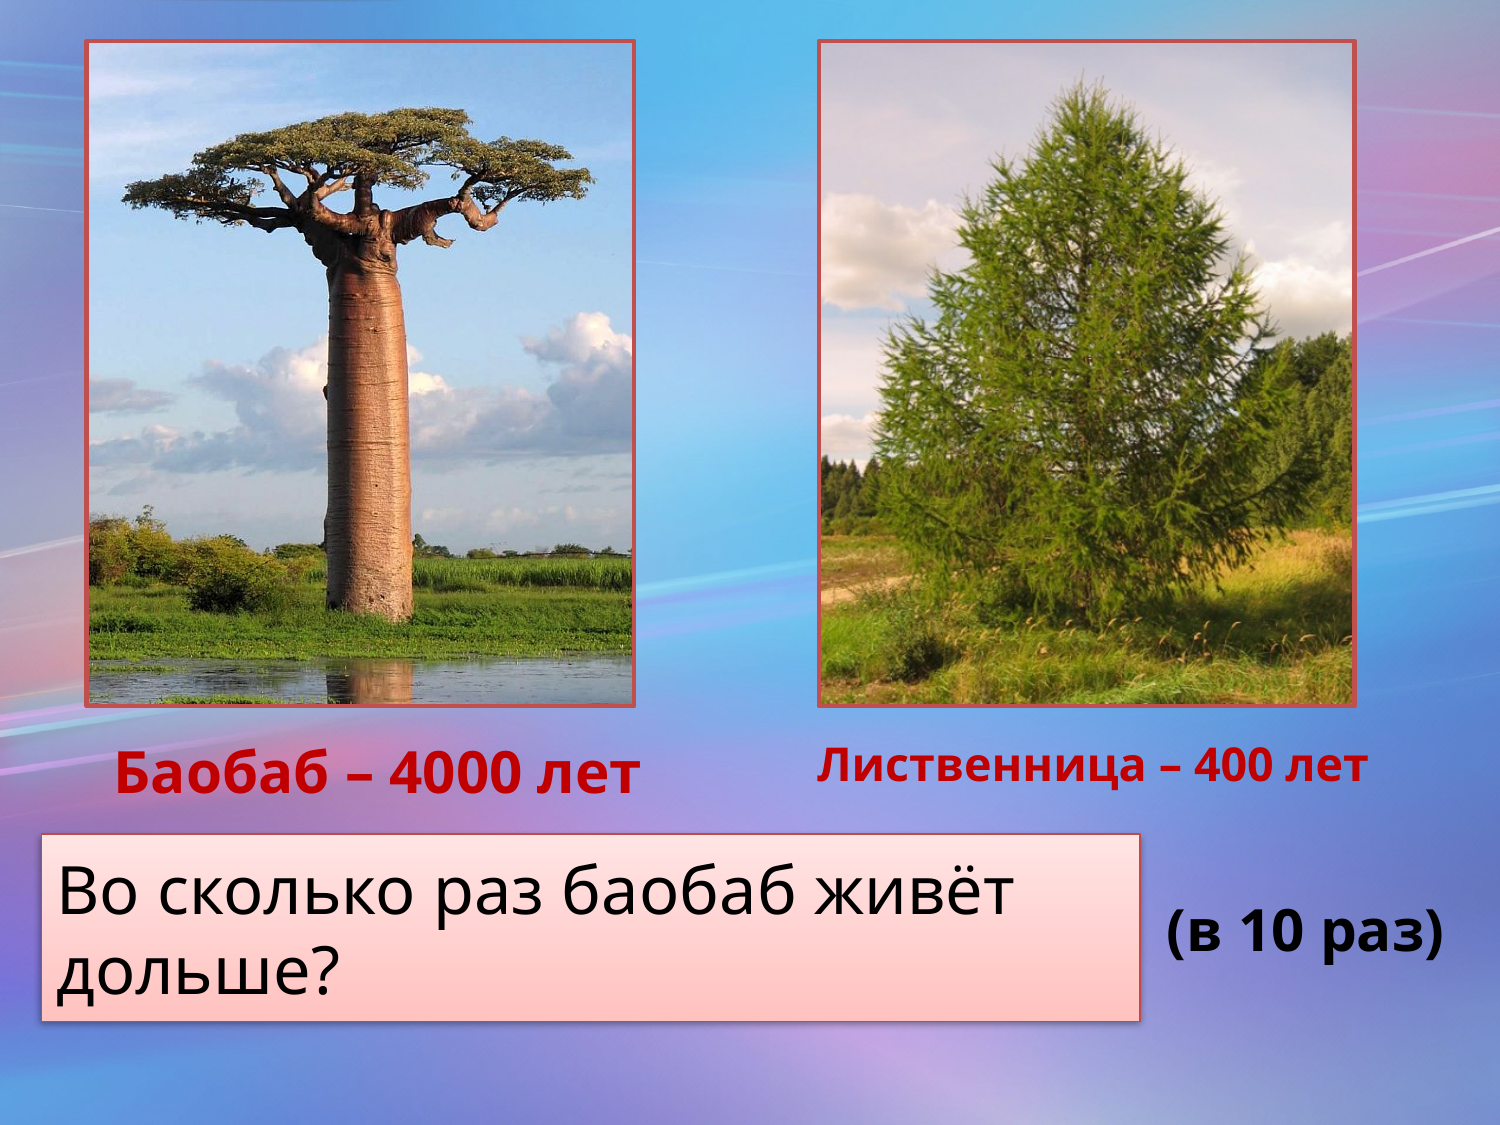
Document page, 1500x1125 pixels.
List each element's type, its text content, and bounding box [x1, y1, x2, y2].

list Лиственница – 400 лет [738, 727, 1448, 835]
list Баобаб – 4000 лет [53, 727, 703, 846]
picture [88, 42, 633, 705]
text_box (в 10 раз) [1149, 832, 1467, 1024]
title Во сколько раз баобаб живёт дольше? [41, 833, 1141, 1022]
picture [820, 42, 1353, 705]
